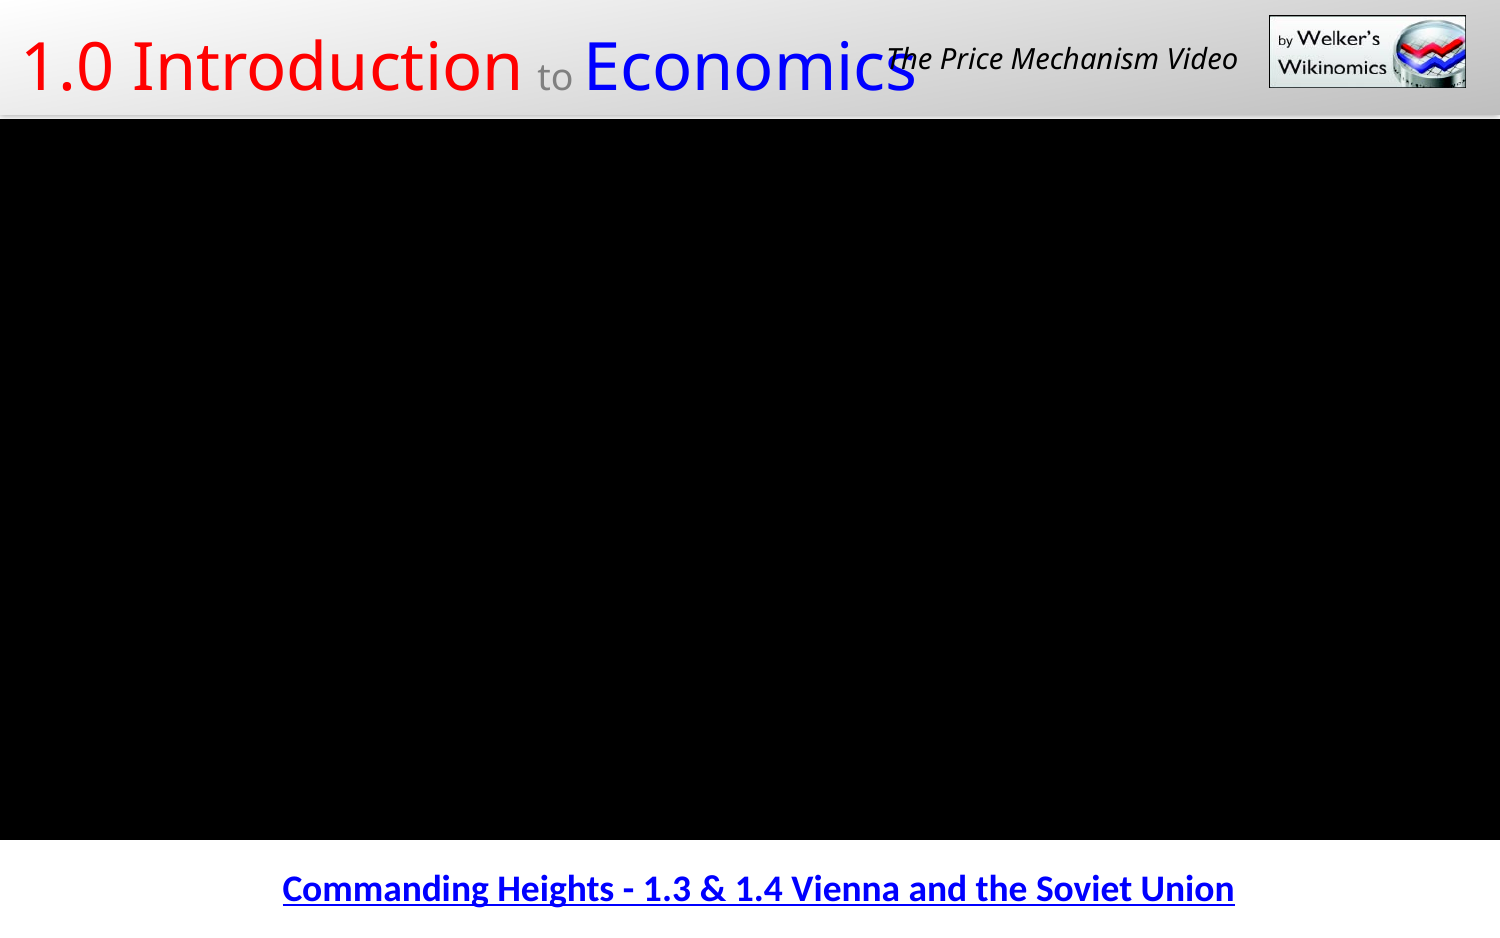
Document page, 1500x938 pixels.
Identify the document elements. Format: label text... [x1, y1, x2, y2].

picture [1269, 15, 1466, 88]
text_box The Price Mechanism Video [750, 33, 1375, 83]
text_box Commanding Heights - 1.3 & 1.4 Vienna and the Soviet Union [267, 856, 1250, 916]
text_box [0, 118, 1500, 841]
